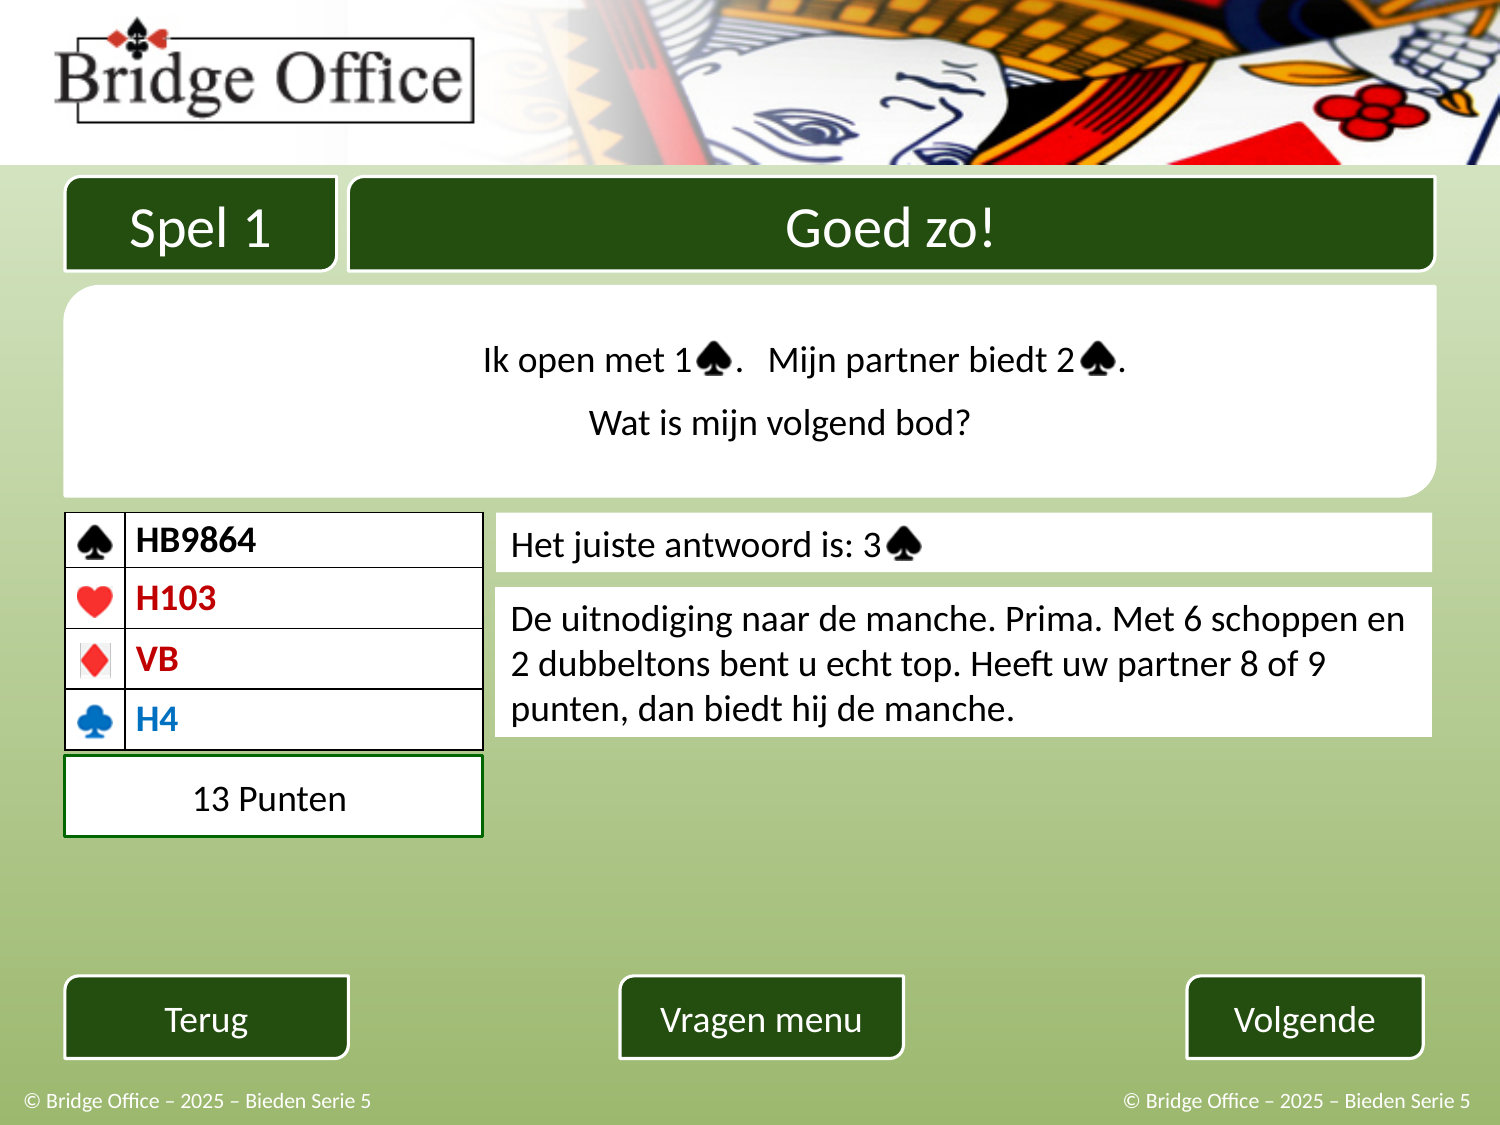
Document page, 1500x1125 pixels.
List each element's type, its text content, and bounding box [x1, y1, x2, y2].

text_box © Bridge Office – 2025 – Bieden Serie 5 [8, 1079, 393, 1121]
table_cell [66, 629, 124, 688]
text_box Spel 1 [63, 179, 339, 273]
table_cell [66, 568, 124, 628]
picture [696, 340, 733, 377]
text_box Mijn partner biedt 2 . [752, 327, 1145, 387]
text_box Wat is mijn volgend bod? [573, 390, 995, 451]
picture [0, 0, 1500, 166]
text_box [63, 284, 1437, 498]
text_box Volgende [1185, 974, 1425, 1061]
picture [77, 585, 114, 618]
text_box © Bridge Office – 2025 – Bieden Serie 5 [1107, 1079, 1500, 1121]
table_cell H103 [126, 568, 482, 628]
table_cell VB [126, 629, 482, 688]
picture [1079, 340, 1116, 376]
text_box 13 Punten [63, 754, 484, 838]
text_box Vragen menu [618, 974, 906, 1061]
text_box Terug [63, 974, 350, 1061]
table_cell H4 [126, 690, 482, 749]
text_box Goed zo! [346, 179, 1437, 273]
picture [886, 525, 923, 561]
text_box Het juiste antwoord is: 3 [496, 512, 1433, 573]
picture [77, 524, 114, 561]
text_box De uitnodiging naar de manche. Prima. Met 6 schoppen en 2 dubbeltons bent u echt top. Heeft uw partner 8 of 9 punten, dan biedt hij de manche. [495, 587, 1432, 737]
table_header HB9864 [126, 513, 482, 567]
picture [77, 643, 114, 679]
table_header [66, 513, 124, 567]
table_cell [66, 690, 124, 749]
text_box Ik open met 1 . [468, 327, 788, 388]
picture [77, 703, 114, 740]
